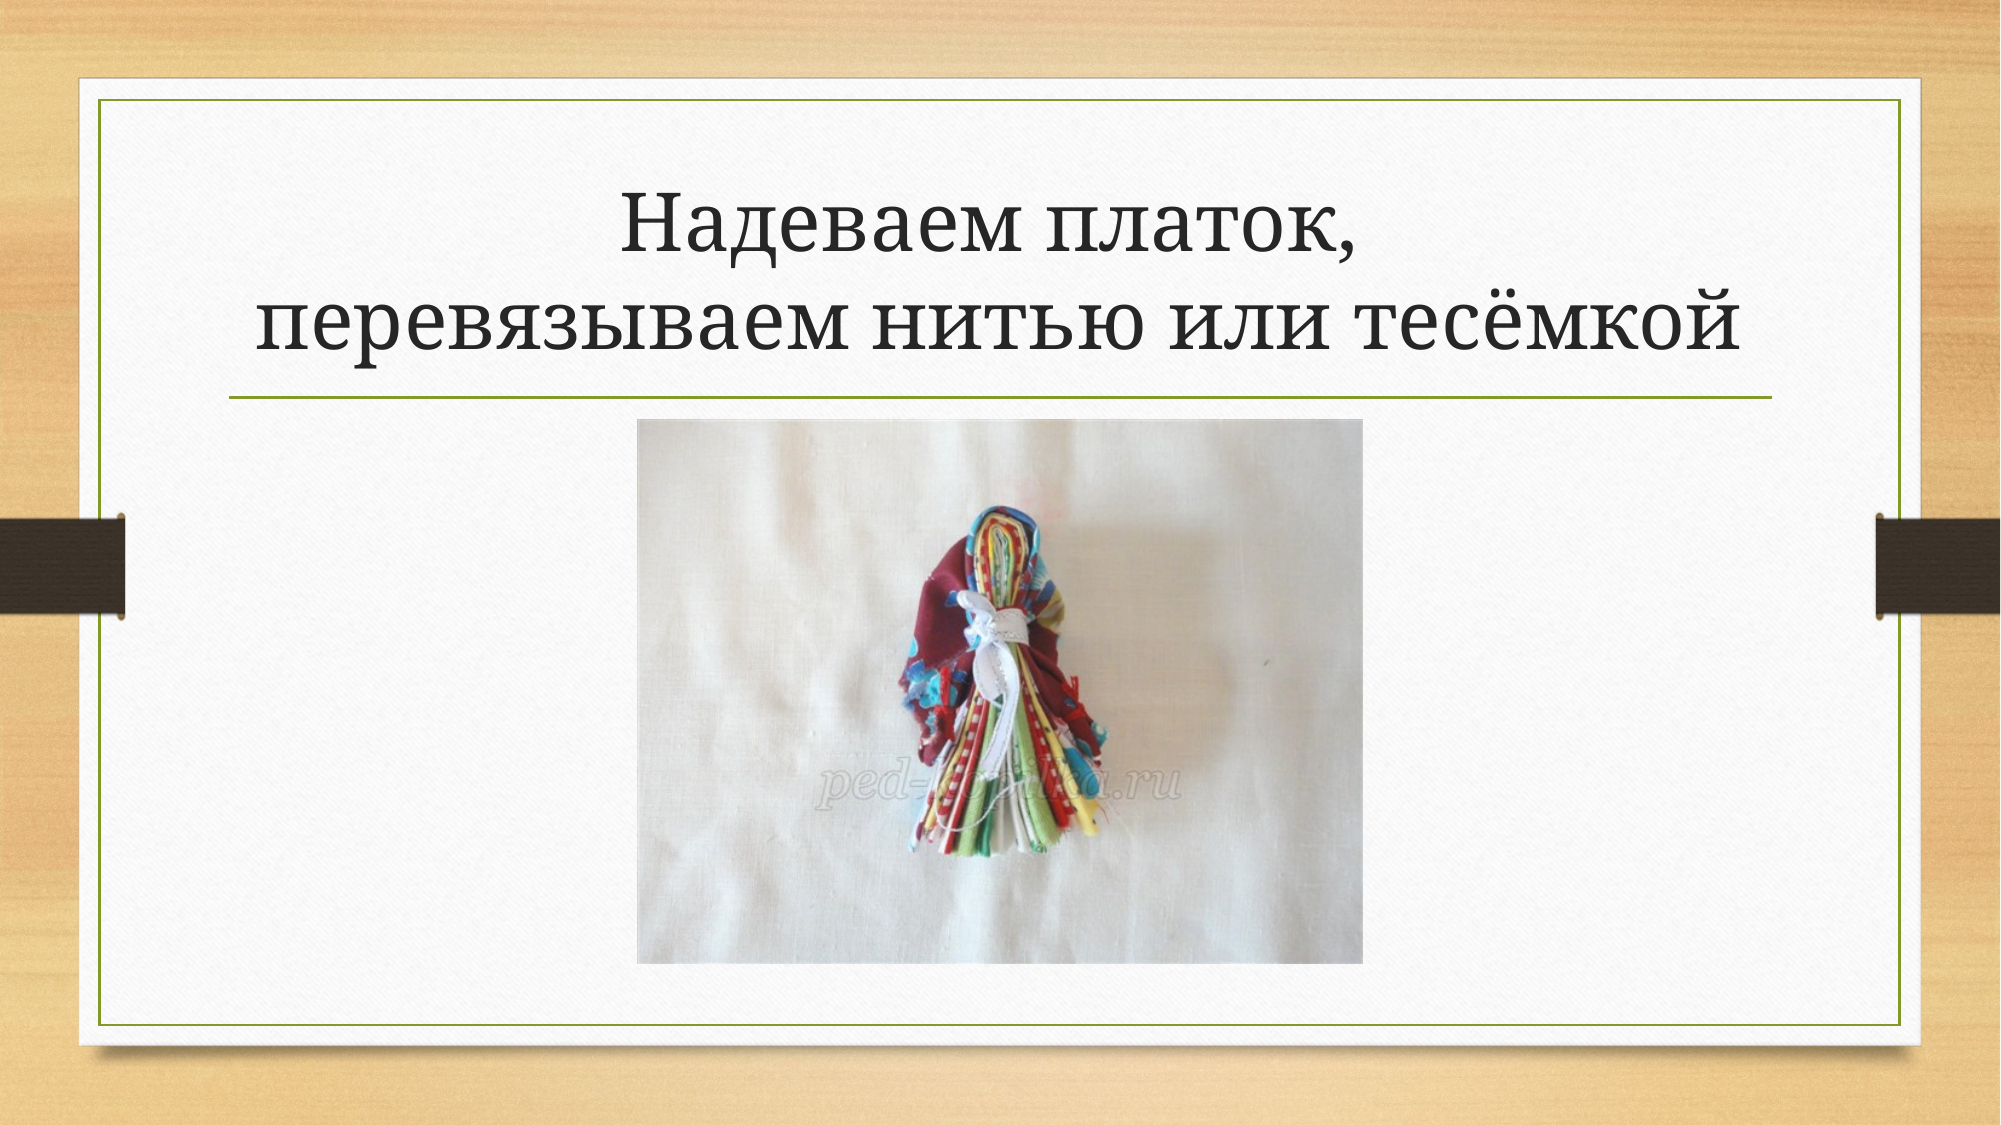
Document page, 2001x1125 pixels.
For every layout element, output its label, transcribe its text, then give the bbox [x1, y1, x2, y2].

title Надеваем платок, перевязываем нитью или тесёмкой [212, 161, 1788, 375]
picture [0, 0, 2001, 1125]
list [636, 419, 1363, 964]
